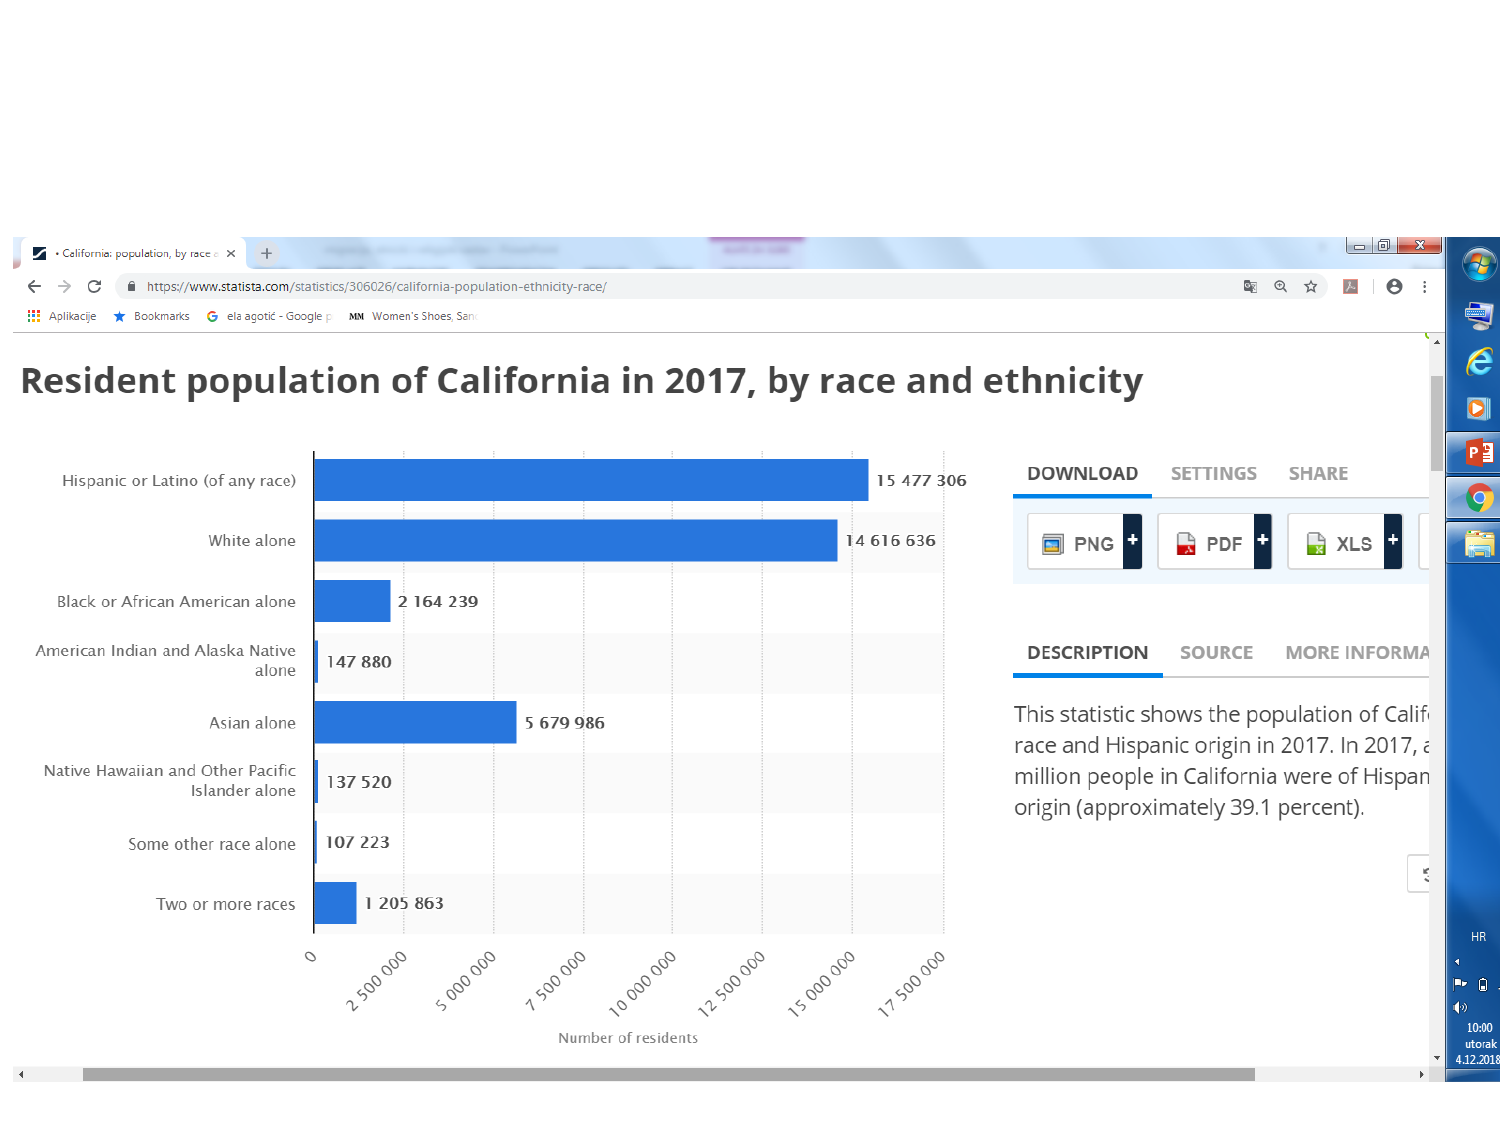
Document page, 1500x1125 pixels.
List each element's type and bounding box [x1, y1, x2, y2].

picture [13, 237, 1500, 1082]
